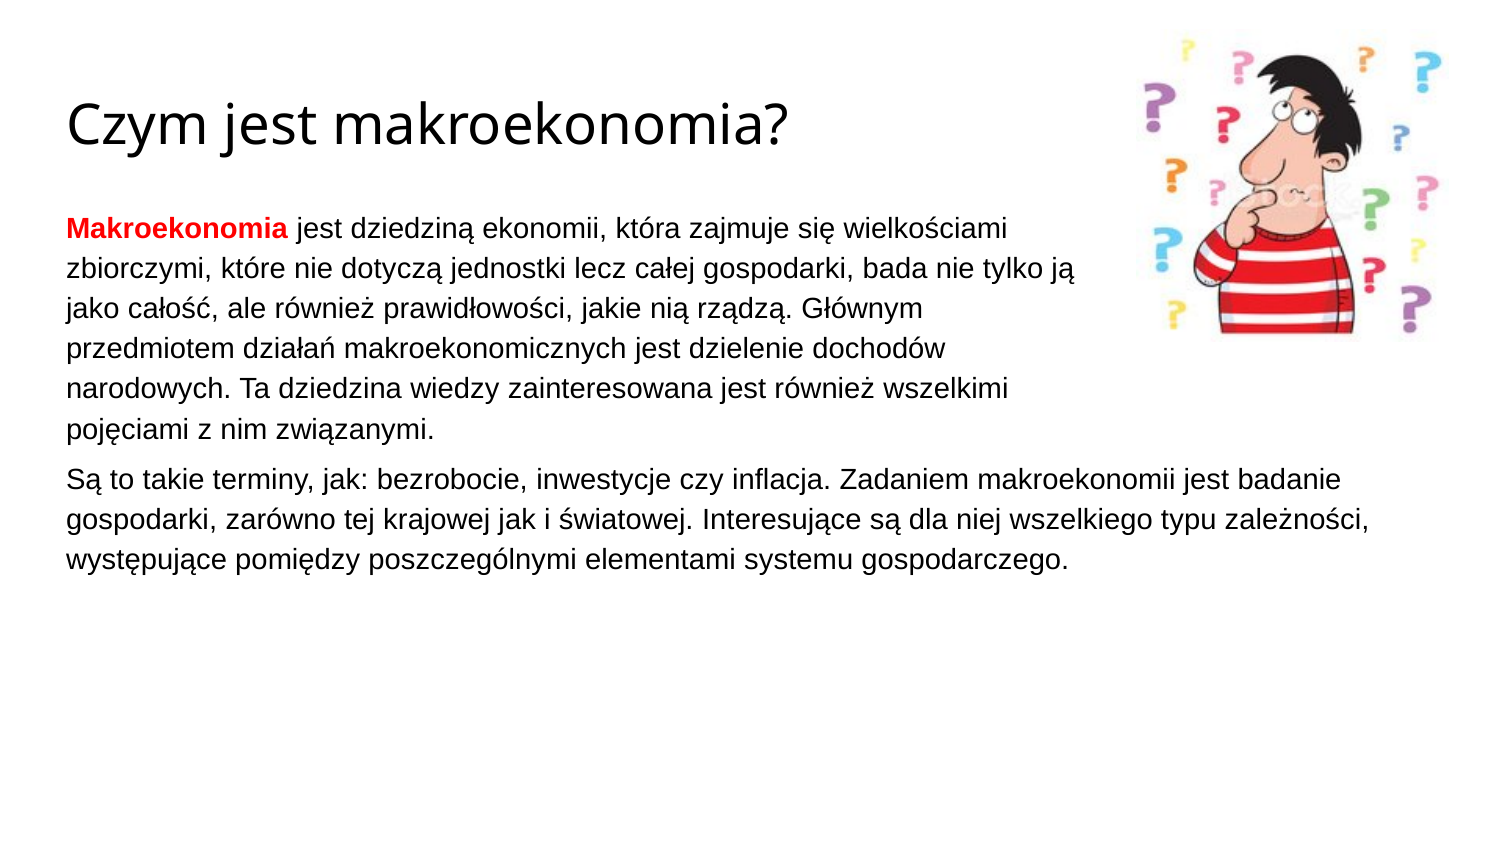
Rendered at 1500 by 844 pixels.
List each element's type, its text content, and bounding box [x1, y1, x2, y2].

text_box Są to takie terminy, jak: bezrobocie, inwestycje czy inflacja. Zadaniem makroekonomii jest badanie gospodarki, zarówno tej krajowej jak i światowej. Interesujące są dla niej wszelkiego typu zależności, występujące pomiędzy poszczególnymi elementami systemu gospodarczego. [51, 440, 1449, 591]
picture [1136, 29, 1450, 343]
title Czym jest makroekonomia? [51, 72, 1131, 167]
list Makroekonomia jest dziedziną ekonomii, która zajmuje się wielkościami zbiorczymi, które nie dotyczą jednostki lecz całej gospodarki, bada nie tylko ją jako całość, ale również prawidłowości, jakie nią rządzą. Głównym przedmiotem działań makroekonomicznych jest dzielenie dochodów narodowych. Ta dziedzina wiedzy zainteresowana jest również wszelkimi pojęciami z nim związanymi. [51, 189, 1114, 440]
